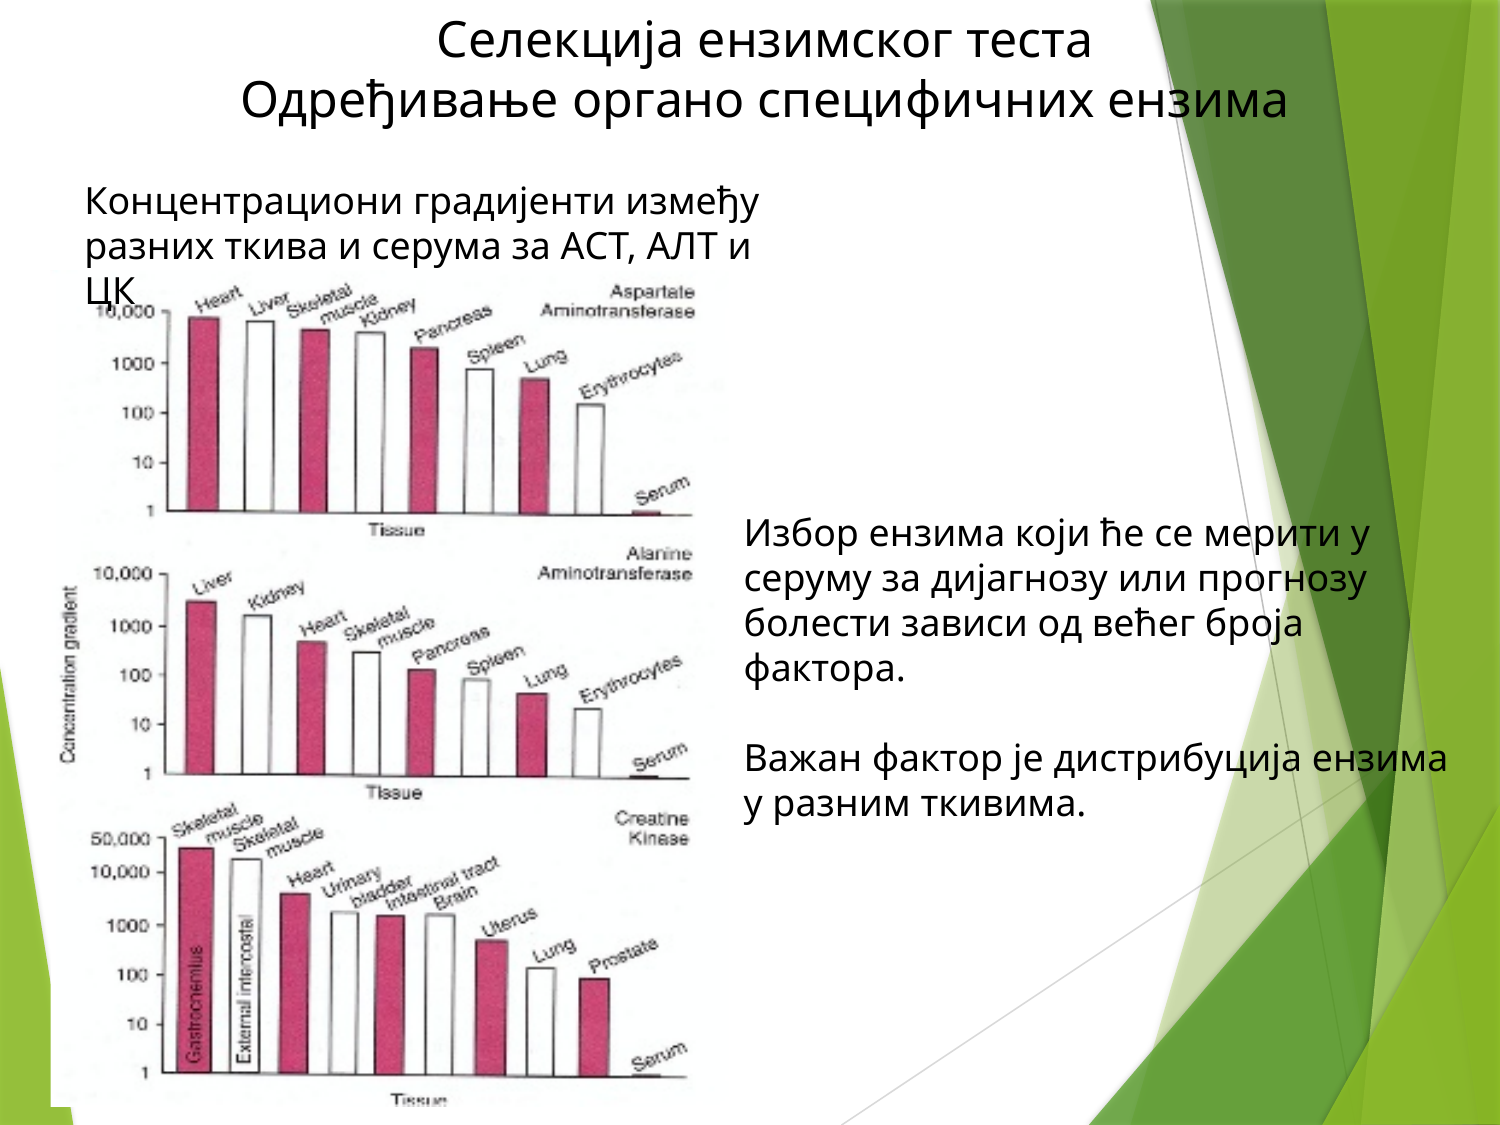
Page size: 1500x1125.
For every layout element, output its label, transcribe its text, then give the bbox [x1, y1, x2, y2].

picture [50, 269, 730, 1108]
text_box Селекција ензимског теста Одређивање органо специфичних ензима [225, 0, 1305, 135]
text_box Избор ензима који ће се мерити у серуму за дијагнозу или прогнозу болести зависи од већег броја фактора. Важан фактор је дистрибуција ензима у разним ткивима. [735, 501, 1479, 832]
text_box Концентрациони градијенти између разних ткива и серума за АСТ, АЛТ и ЦК [69, 169, 820, 320]
